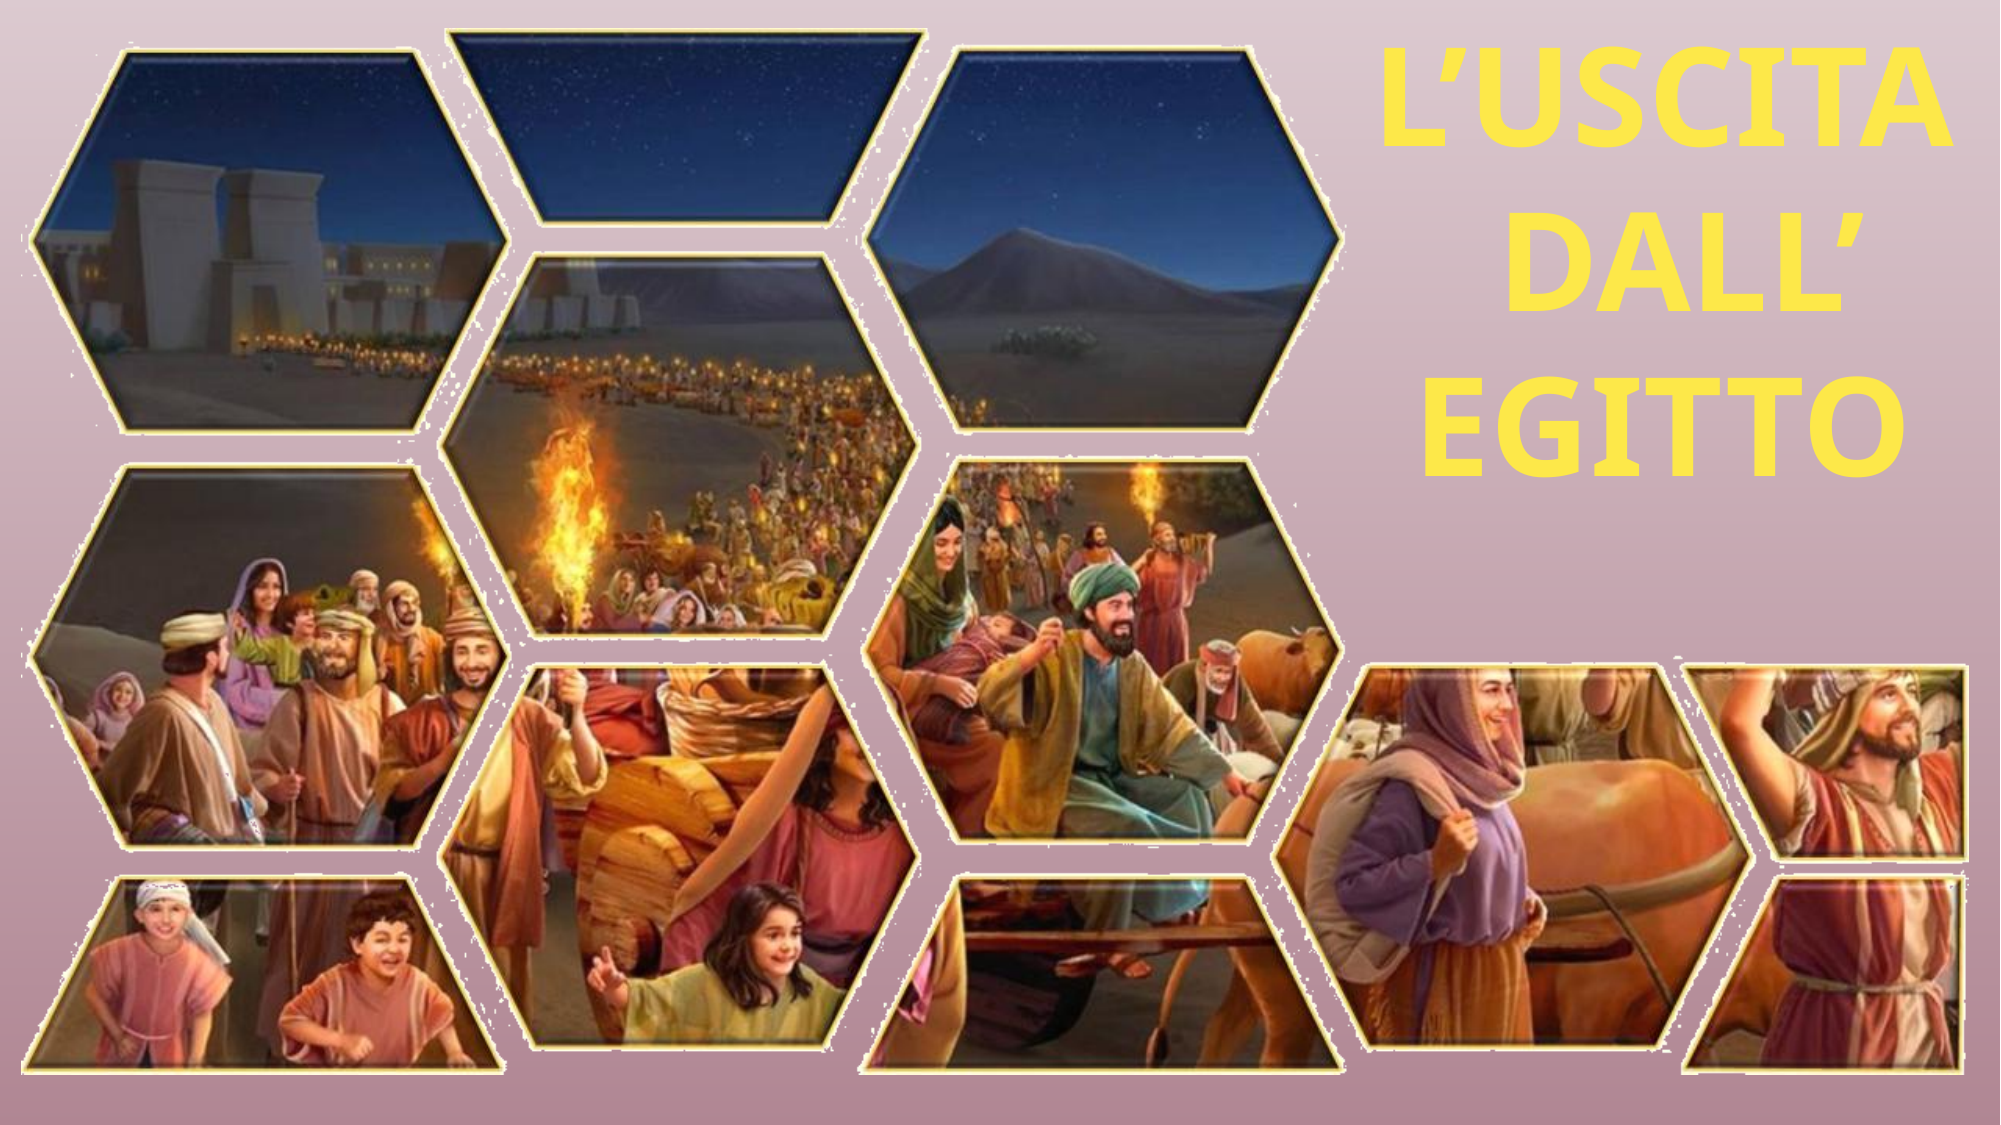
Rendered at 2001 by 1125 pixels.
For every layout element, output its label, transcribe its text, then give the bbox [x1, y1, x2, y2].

text_box L’USCITA DALL’ EGITTO [1346, 1, 1980, 511]
picture [20, 28, 1969, 1076]
